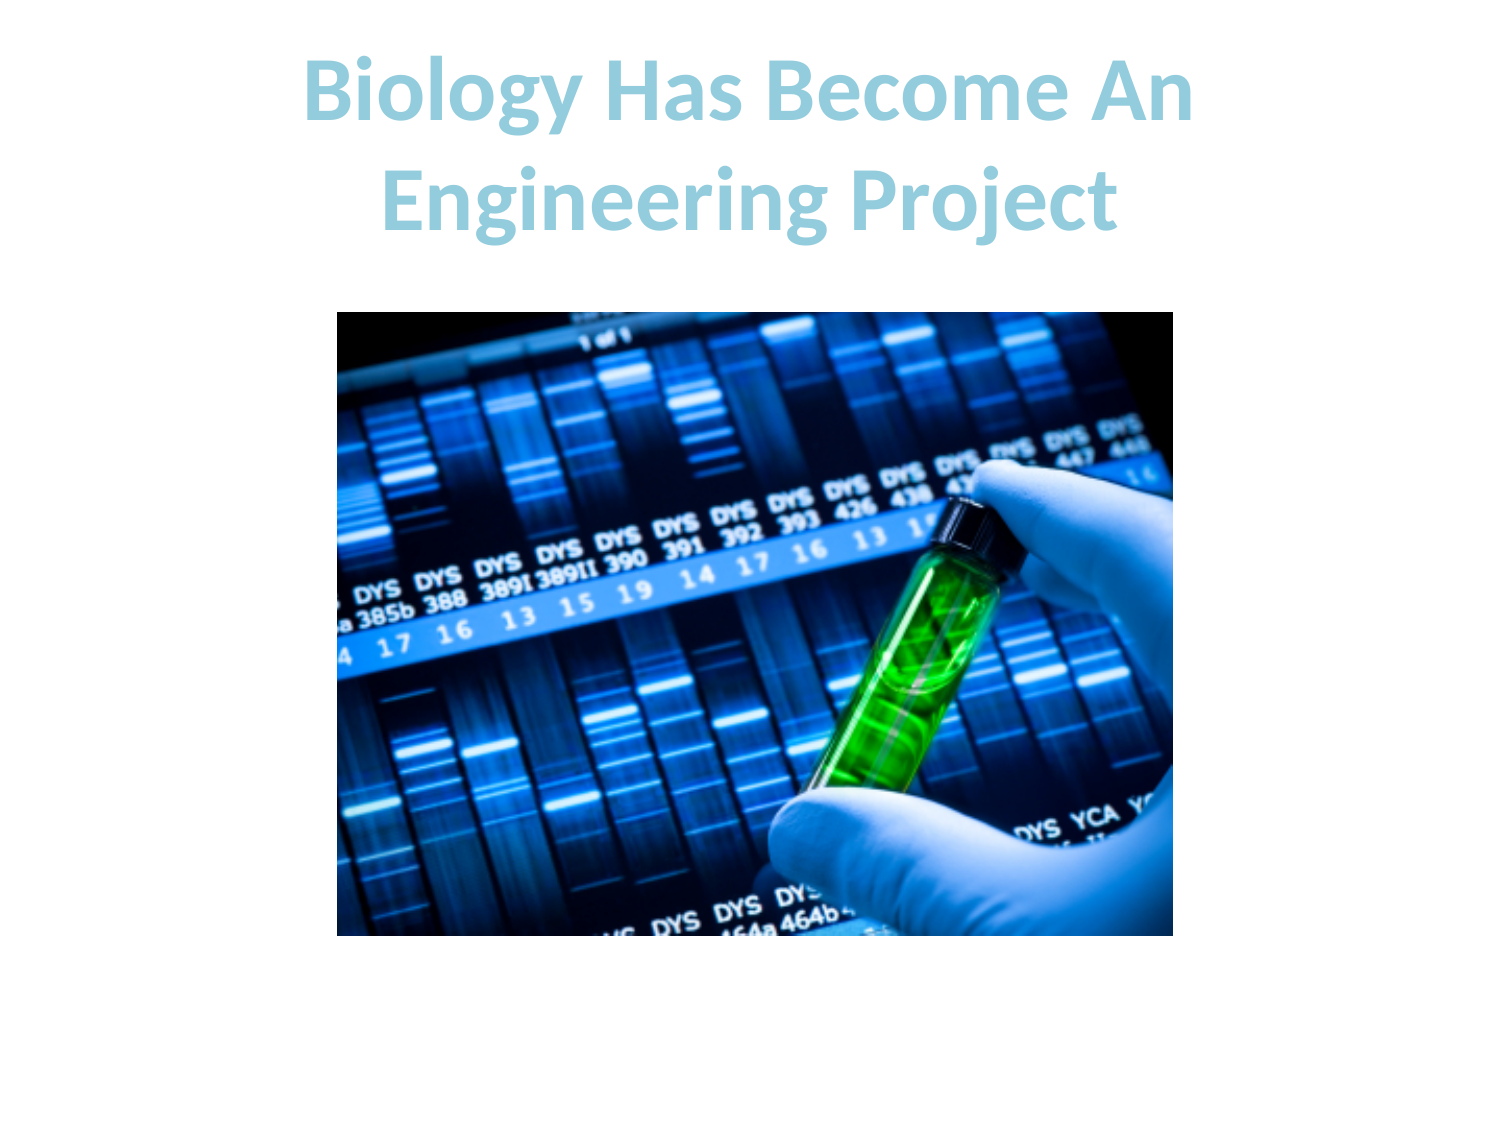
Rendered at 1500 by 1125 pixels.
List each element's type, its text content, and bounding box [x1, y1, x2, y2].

title Biology Has Become An Engineering Project [75, 45, 1425, 233]
picture [337, 312, 1174, 936]
